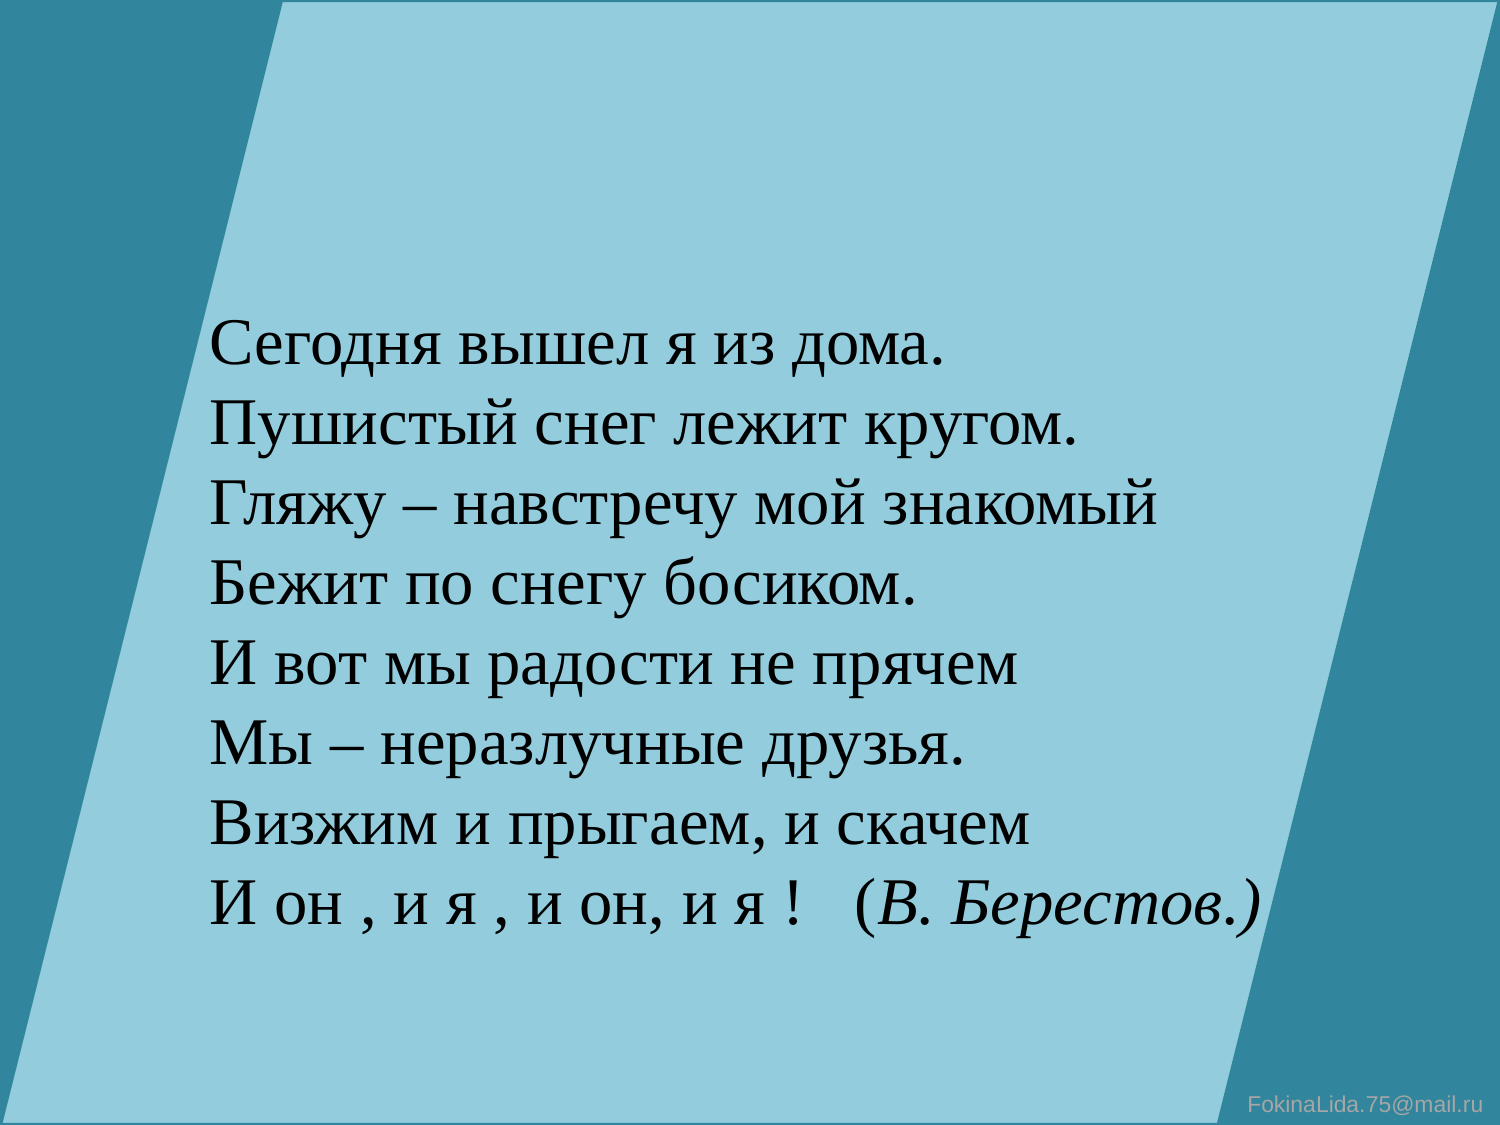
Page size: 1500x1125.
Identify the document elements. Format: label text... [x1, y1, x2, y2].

text_box Сегодня вышел я из дома. Пушистый снег лежит кругом. Гляжу – навстречу мой знакомый Бежит по снегу босиком. И вот мы радости не прячем Мы – неразлучные друзья. Визжим и прыгаем, и скачем И он , и я , и он, и я ! (В. Берестов.) [194, 290, 1500, 946]
